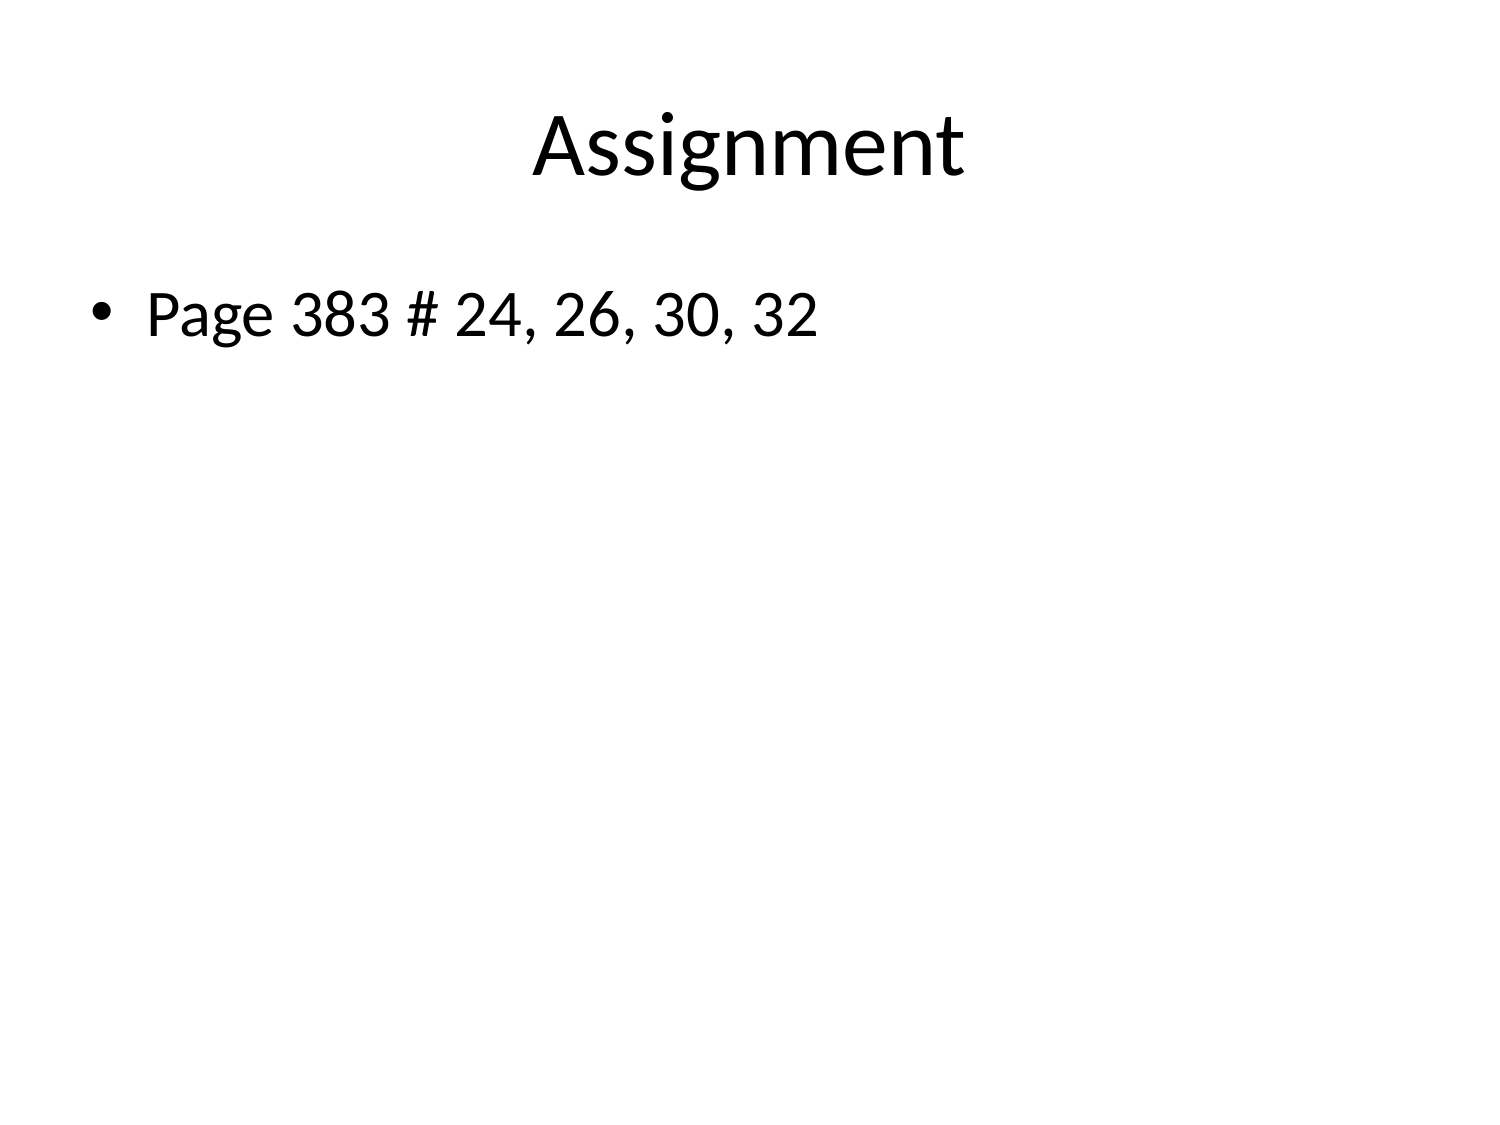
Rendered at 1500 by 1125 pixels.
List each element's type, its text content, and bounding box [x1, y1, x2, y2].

title Assignment [75, 45, 1425, 233]
list Page 383 # 24, 26, 30, 32 [75, 262, 1425, 1005]
